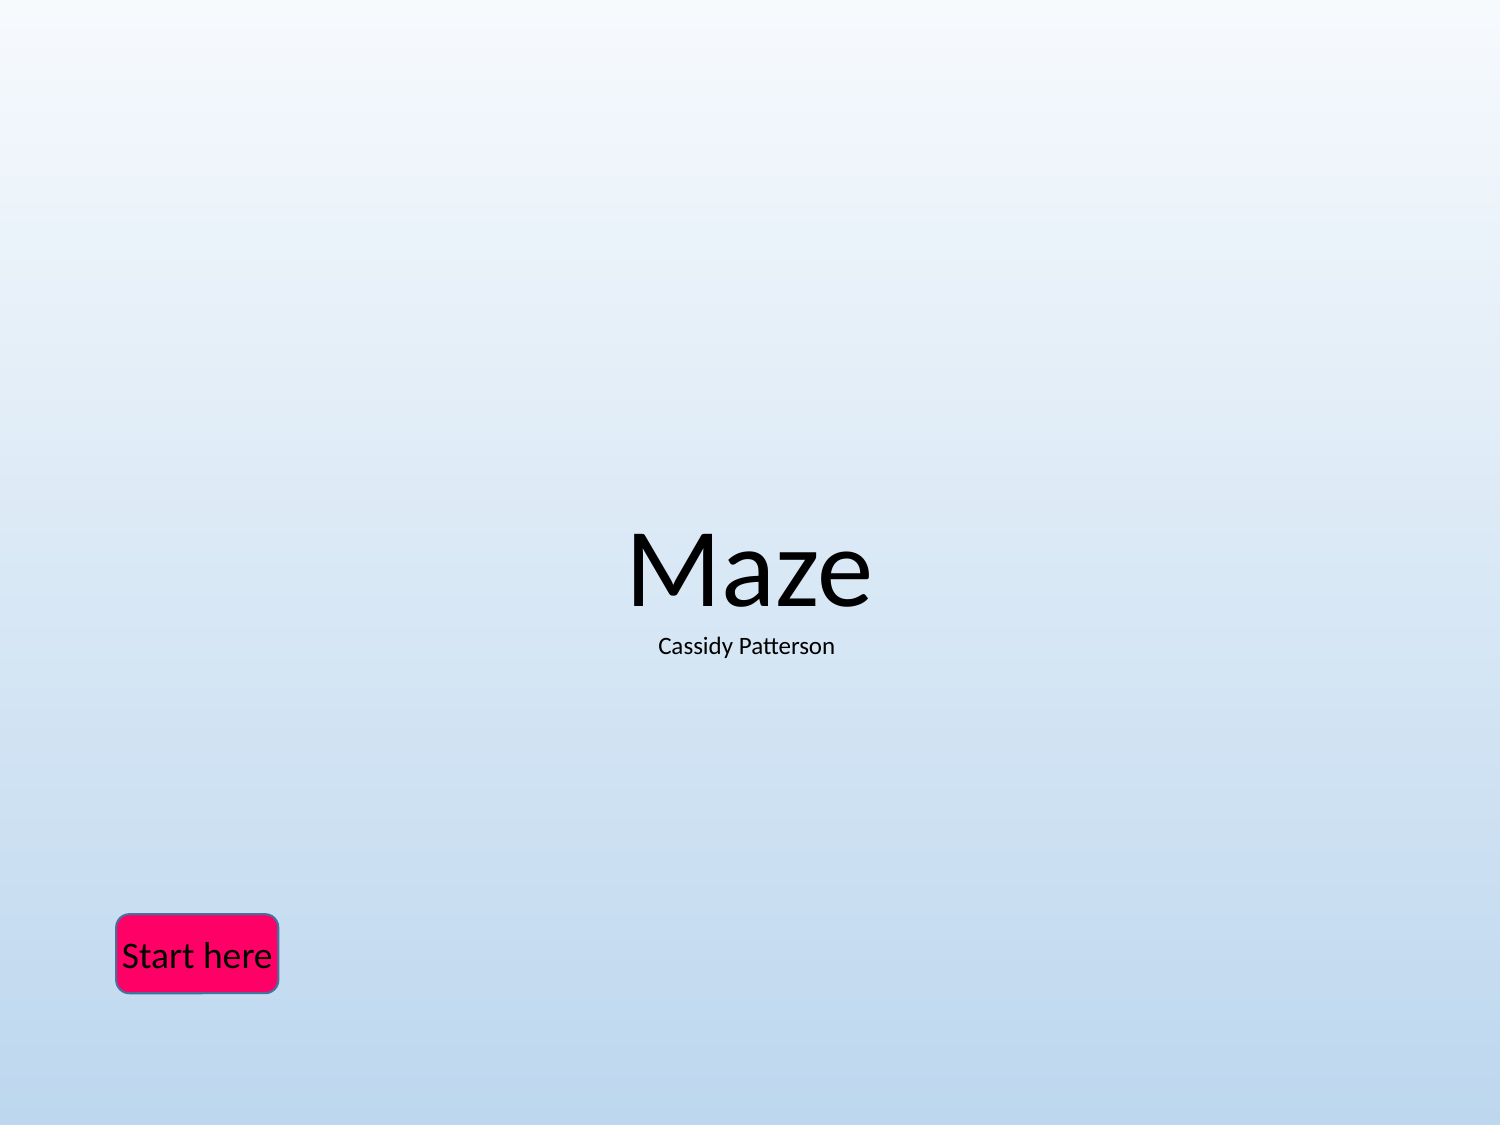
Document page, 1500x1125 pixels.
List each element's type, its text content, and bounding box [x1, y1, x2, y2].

text_box Start here [106, 923, 288, 984]
text_box Maze Cassidy Patterson [610, 486, 890, 667]
text_box [115, 984, 279, 995]
text_box [115, 913, 279, 923]
